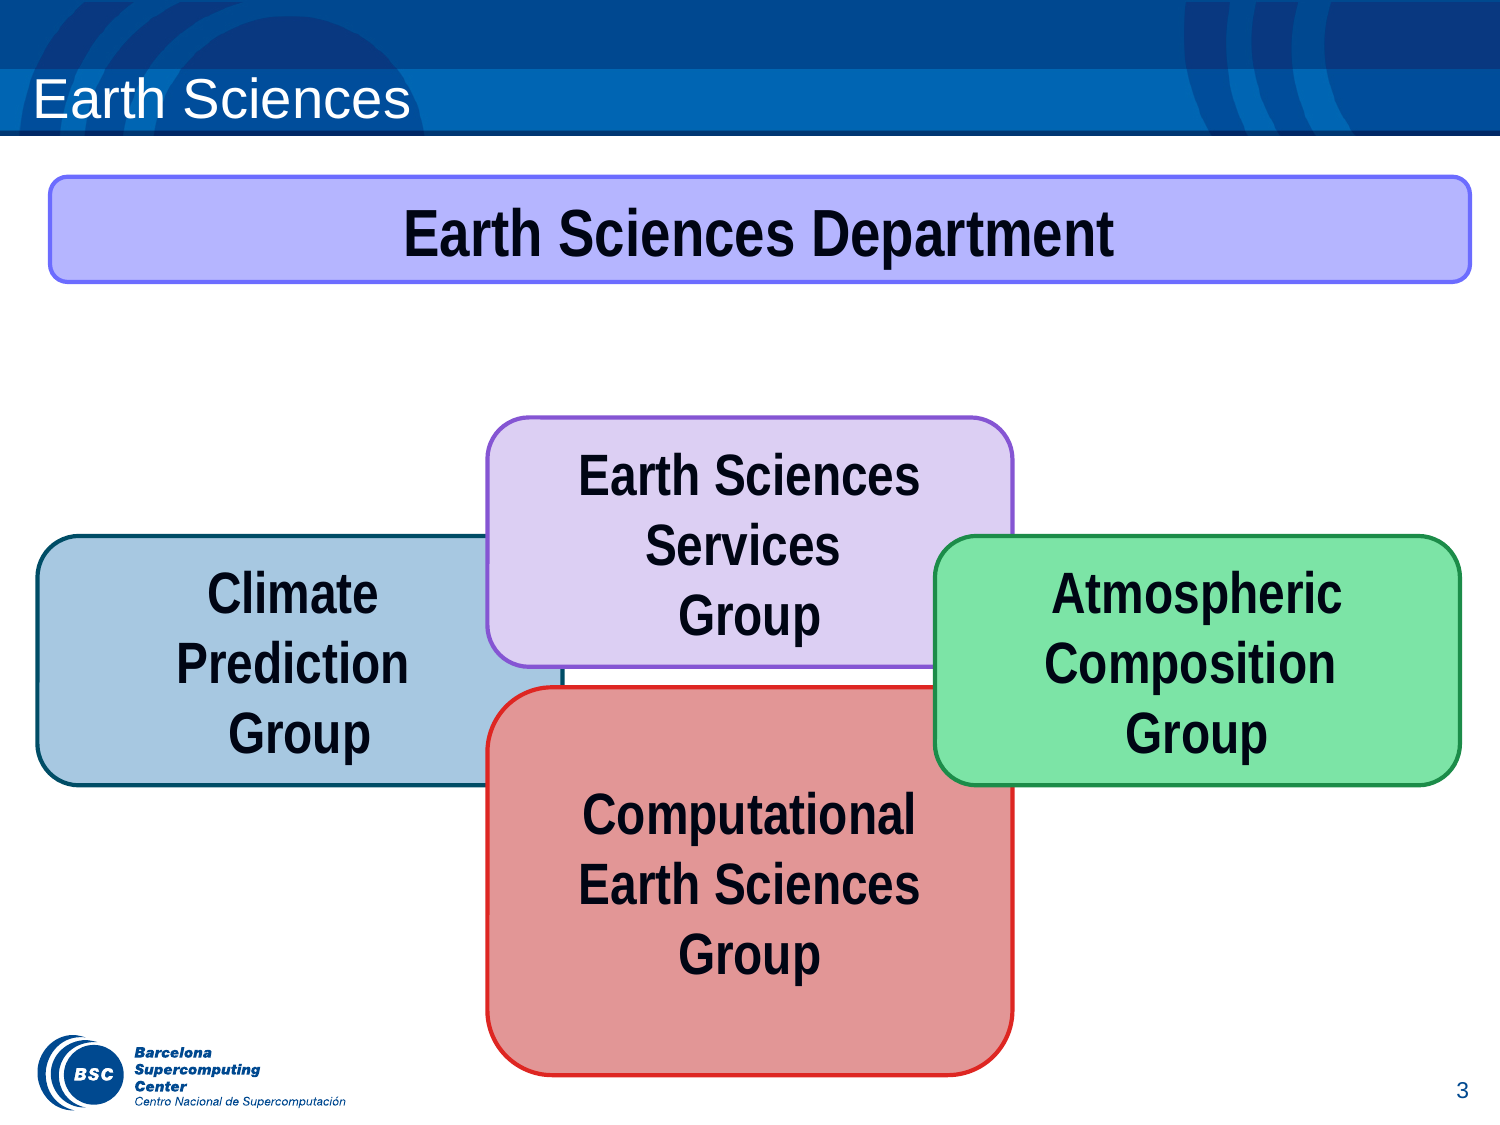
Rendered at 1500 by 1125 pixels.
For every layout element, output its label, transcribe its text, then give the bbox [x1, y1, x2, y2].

text_box Earth Sciences Department [50, 176, 1471, 282]
text_box Earth Sciences Services Group [487, 417, 1013, 667]
picture [0, 0, 1500, 136]
text_box Climate Prediction Group [37, 535, 563, 786]
text_box Computational Earth Sciences Group [487, 687, 1013, 1076]
text_box Atmospheric Composition Group [934, 535, 1460, 786]
title Earth Sciences [17, 7, 1483, 138]
slide_number 3 [1411, 1042, 1484, 1111]
